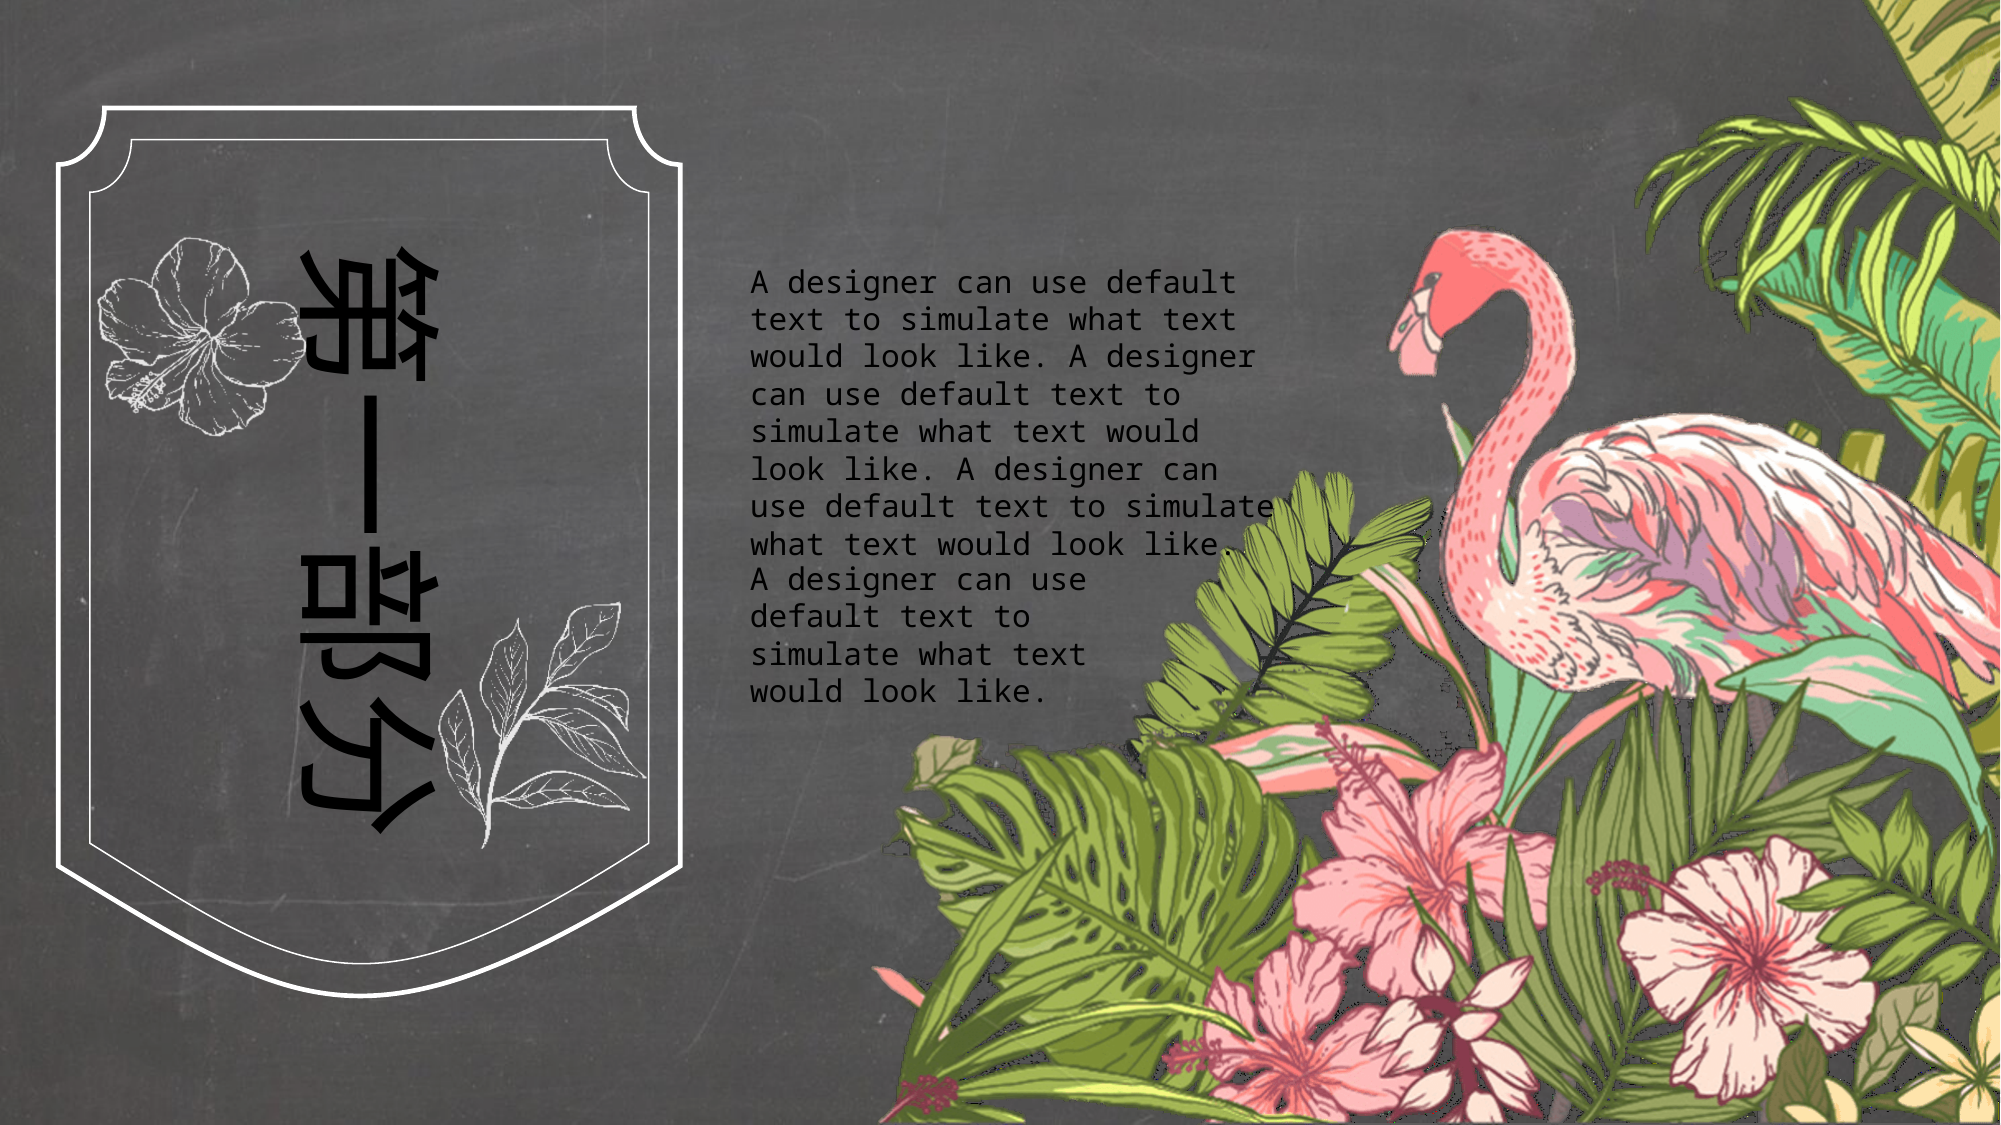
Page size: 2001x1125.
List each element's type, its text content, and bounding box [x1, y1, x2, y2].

picture [436, 600, 649, 851]
text_box A designer can use default text to simulate what text would look like. [735, 569, 848, 717]
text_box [58, 107, 681, 996]
picture [848, 0, 2001, 1125]
text_box A designer can use default text to simulate what text would look like. A designer can use default text to simulate what text would look like. A designer can use default text to simulate what text would look like. [735, 254, 848, 569]
picture [100, 229, 302, 443]
